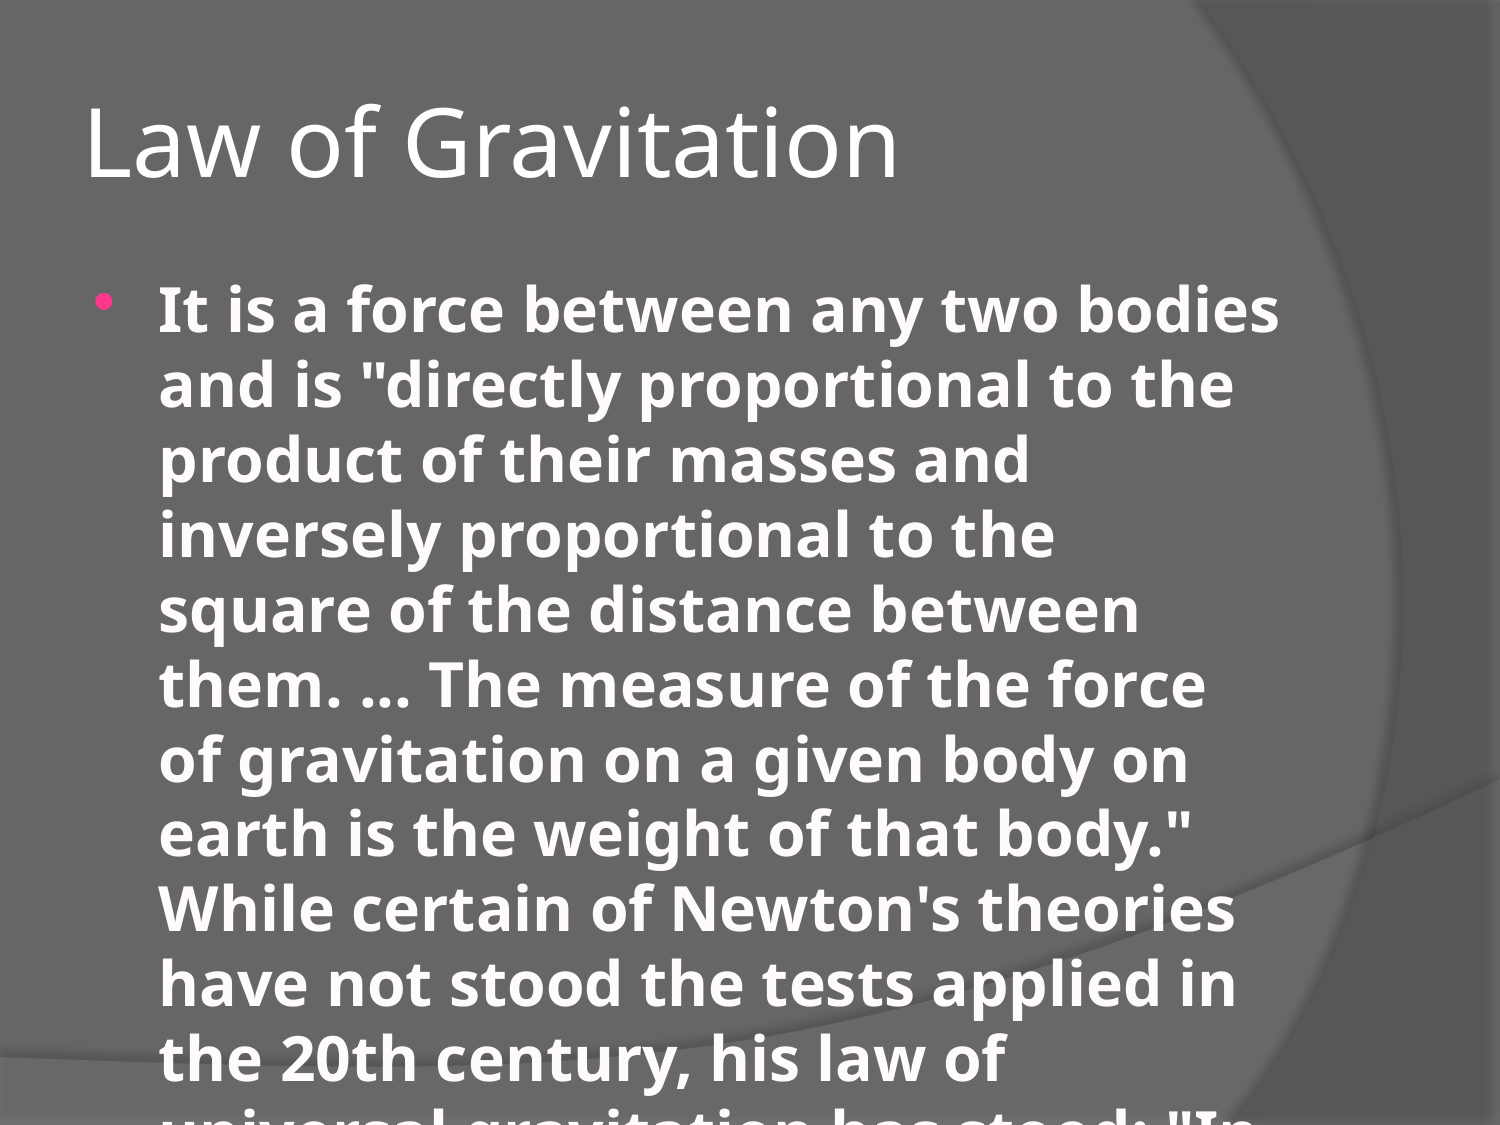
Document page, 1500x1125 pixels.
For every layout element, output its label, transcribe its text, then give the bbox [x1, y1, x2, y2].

list It is a force between any two bodies and is "directly proportional to the product of their masses and inversely proportional to the square of the distance between them. ... The measure of the force of gravitation on a given body on earth is the weight of that body." While certain of Newton's theories have not stood the tests applied in the 20th century, his law of universal gravitation has stood: "In the general theory of relativity, gravitation is explained geometrically: matter in its immediate neighborhood causes the curvature of the four-dimensional space-time continuum. -"The Scientists: Sir Isaac Newton (1642-1727)." [75, 262, 1300, 1005]
title Law of Gravitation [75, 45, 1300, 233]
